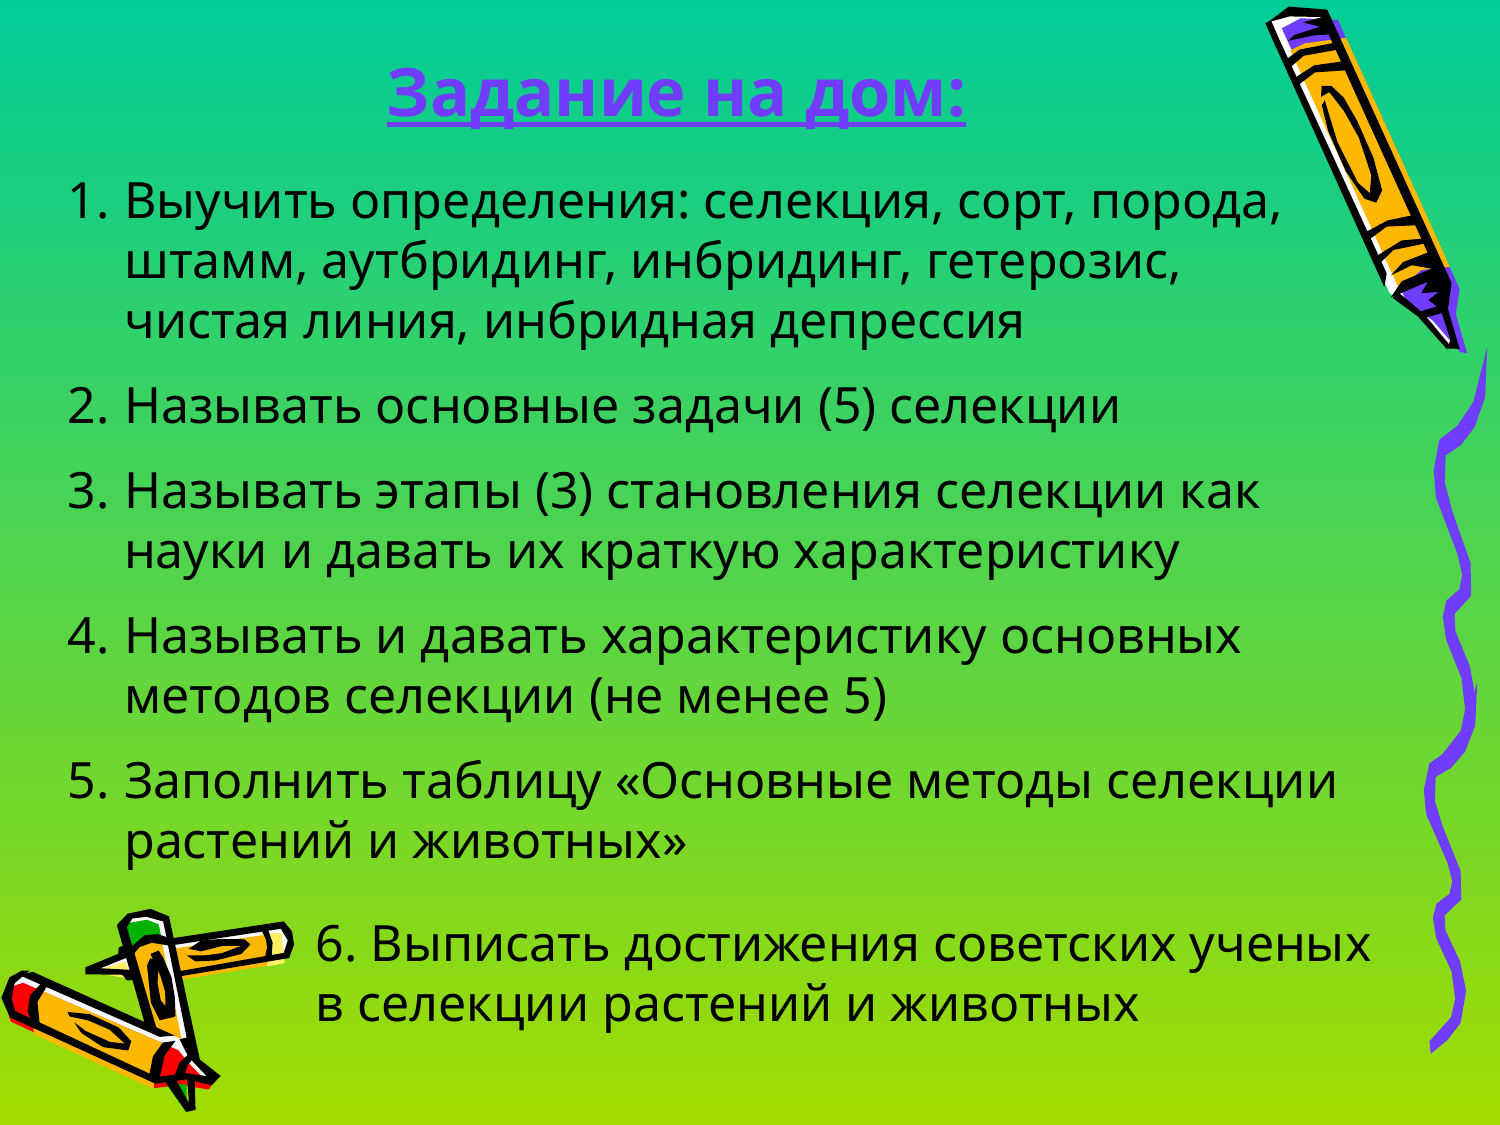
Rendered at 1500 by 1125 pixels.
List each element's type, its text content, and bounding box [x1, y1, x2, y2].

text_box Задание на дом: [372, 42, 1069, 138]
text_box Выучить определения: селекция, сорт, порода, штамм, аутбридинг, инбридинг, гетерозис, чистая линия, инбридная депрессия Называть основные задачи (5) селекции Называть этапы (3) становления селекции как науки и давать их краткую характеристику Называть и давать характеристику основных методов селекции (не менее 5) Заполнить таблицу «Основные методы селекции растений и животных» [53, 160, 1376, 876]
text_box 6. Выписать достижения советских ученых в селекции растений и животных [301, 904, 1388, 1040]
